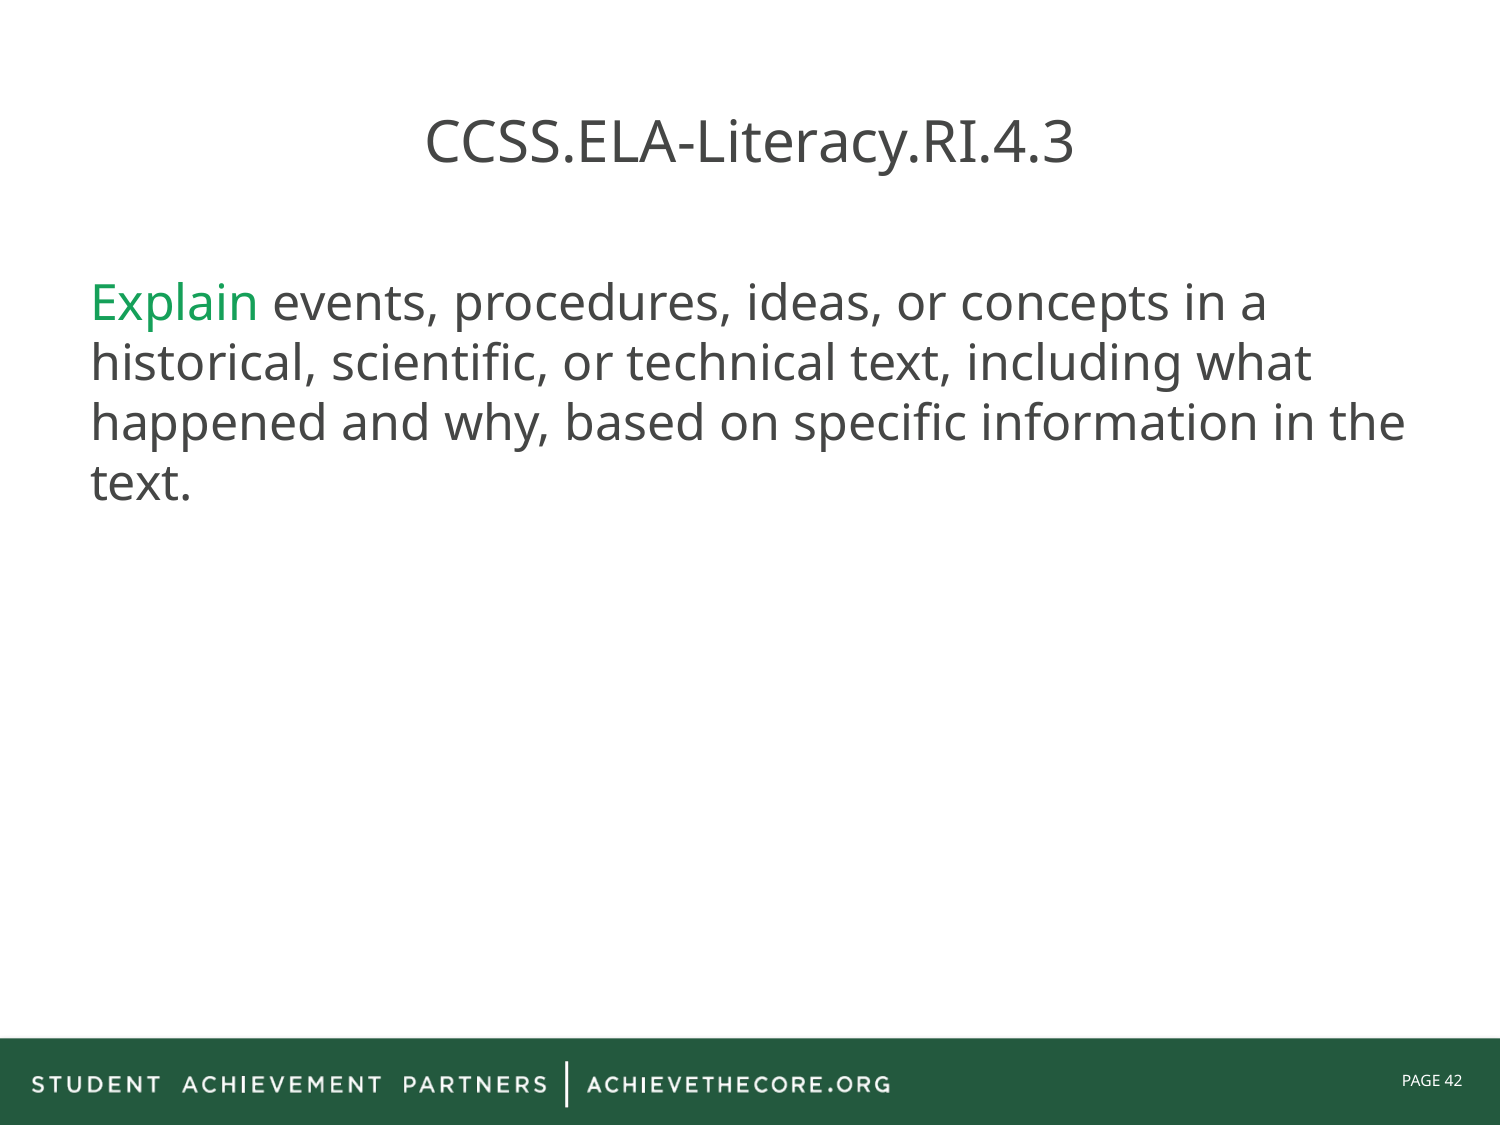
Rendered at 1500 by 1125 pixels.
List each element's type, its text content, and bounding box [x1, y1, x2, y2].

list Explain events, procedures, ideas, or concepts in a historical, scientific, or technical text, including what happened and why, based on specific information in the text. [75, 262, 1425, 1005]
title CCSS.ELA-Literacy.RI.4.3 [75, 45, 1425, 233]
